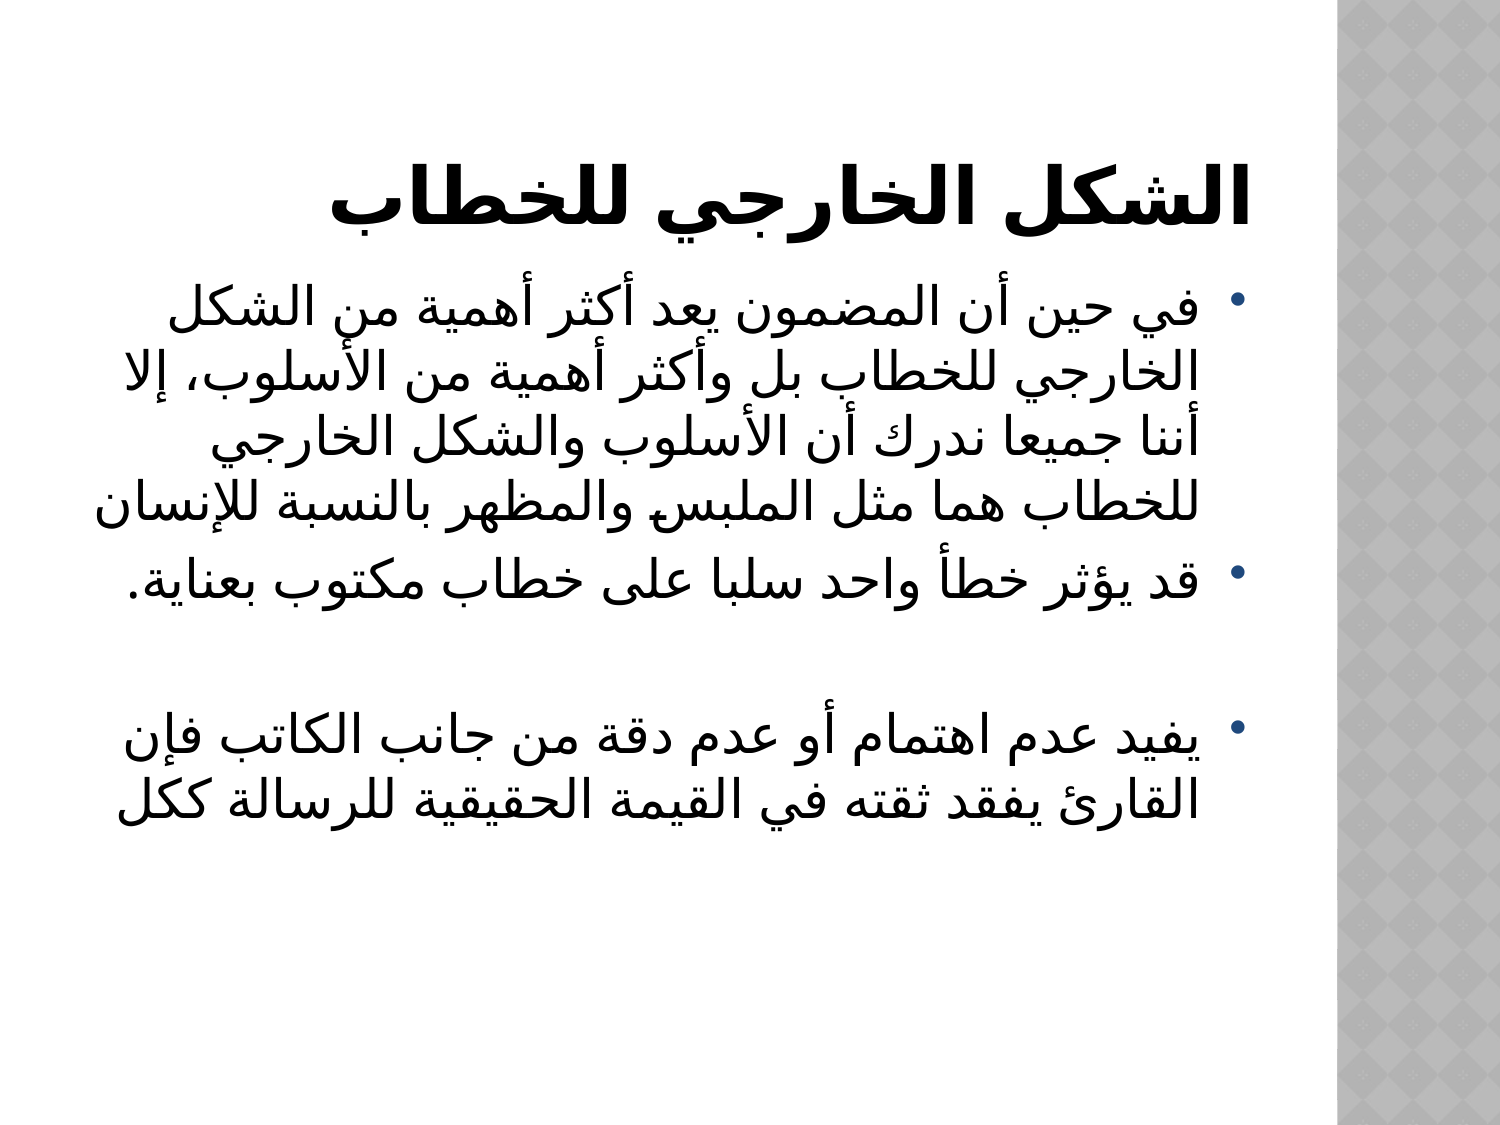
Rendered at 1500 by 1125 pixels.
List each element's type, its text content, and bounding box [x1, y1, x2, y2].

title الشكل الخارجي للخطاب [75, 52, 1263, 240]
list في حين أن المضمون يعد أكثر أهمية من الشكل الخارجي للخطاب بل وأكثر أهمية من الأسلوب، إلا أننا جميعا ندرك أن الأسلوب والشكل الخارجي للخطاب هما مثل الملبس والمظهر بالنسبة للإنسان قد يؤثر خطأ واحد سلبا على خطاب مكتوب بعناية. يفيد عدم اهتمام أو عدم دقة من جانب الكاتب فإن القارئ يفقد ثقته في القيمة الحقيقية للرسالة ككل [75, 264, 1263, 1059]
